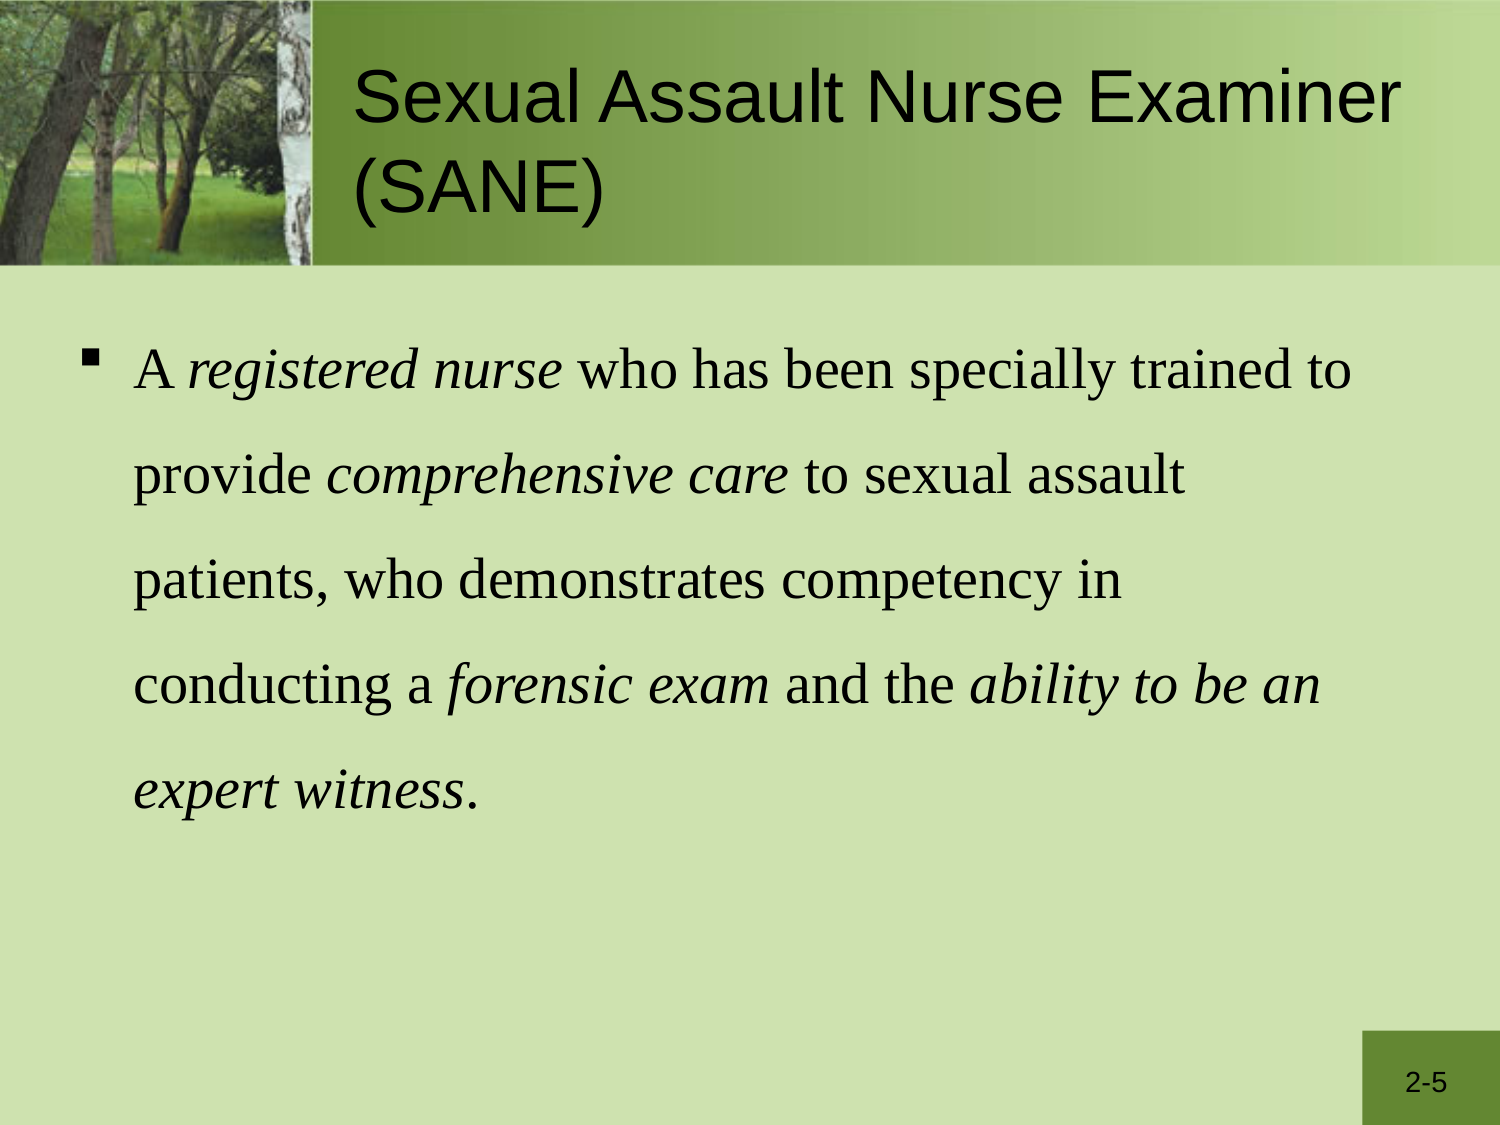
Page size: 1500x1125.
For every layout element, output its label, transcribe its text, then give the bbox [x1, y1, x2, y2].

slide_number 2-5 [1149, 1031, 1463, 1107]
list A registered nurse who has been specially trained to provide comprehensive care to sexual assault patients, who demonstrates competency in conducting a forensic exam and the ability to be an expert witness. [62, 287, 1375, 1000]
picture [0, 0, 1500, 1125]
title Sexual Assault Nurse Examiner (SANE) [337, 24, 1438, 250]
